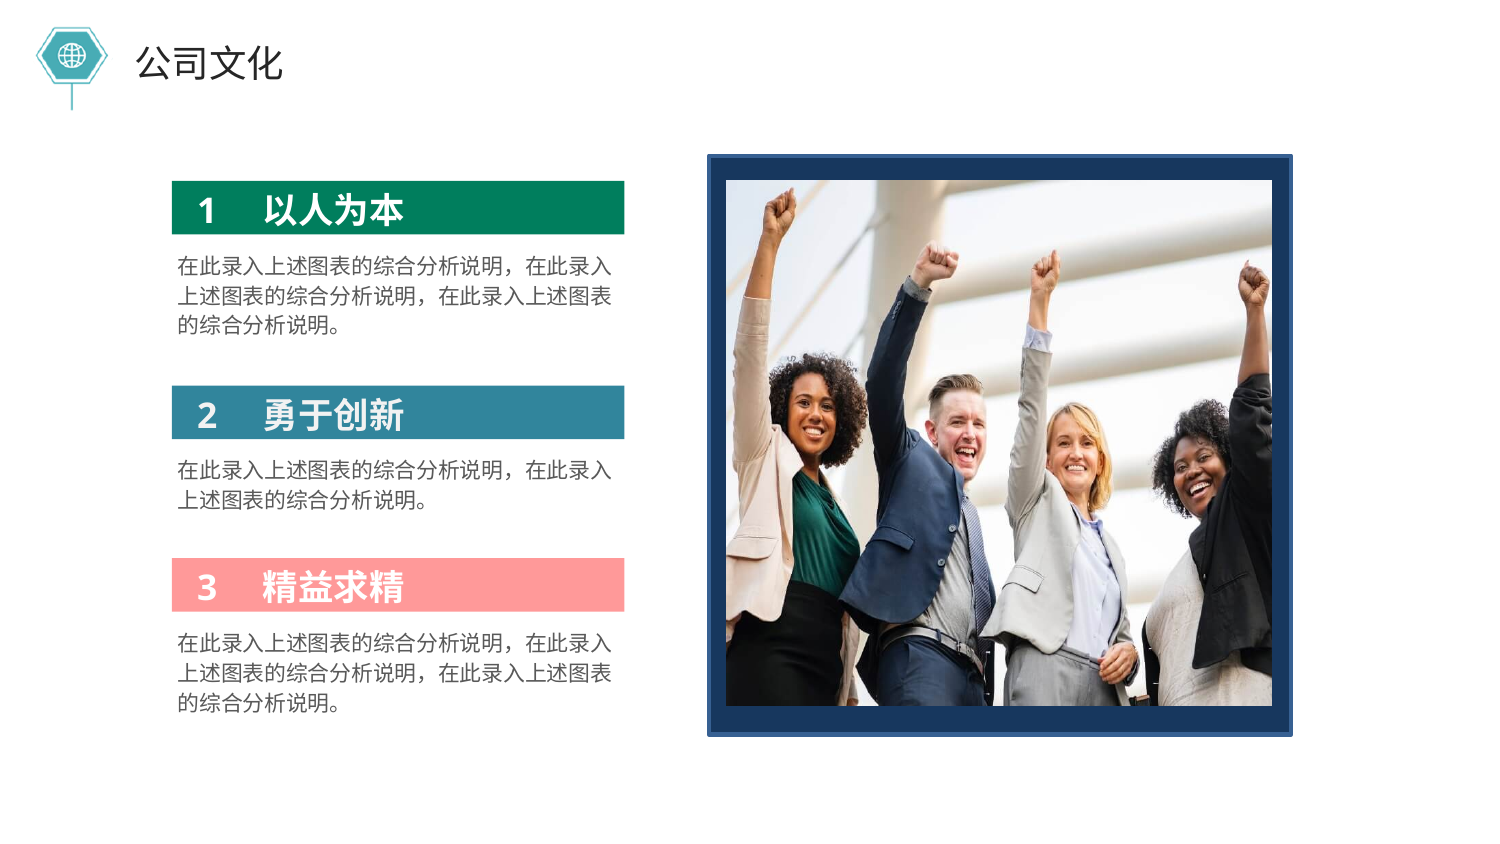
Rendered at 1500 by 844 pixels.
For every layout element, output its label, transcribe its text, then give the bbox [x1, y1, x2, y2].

text_box 在此录入上述图表的综合分析说明，在此录入上述图表的综合分析说明。 [166, 447, 644, 519]
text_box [171, 180, 625, 239]
text_box 公司文化 [119, 32, 300, 93]
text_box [171, 385, 625, 444]
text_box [171, 557, 625, 617]
text_box 在此录入上述图表的综合分析说明，在此录入上述图表的综合分析说明，在此录入上述图表的综合分析说明。 [166, 620, 644, 722]
picture [29, 20, 113, 115]
text_box 在此录入上述图表的综合分析说明，在此录入上述图表的综合分析说明，在此录入上述图表的综合分析说明。 [166, 243, 644, 344]
picture [725, 180, 1272, 706]
text_box [707, 154, 1293, 737]
